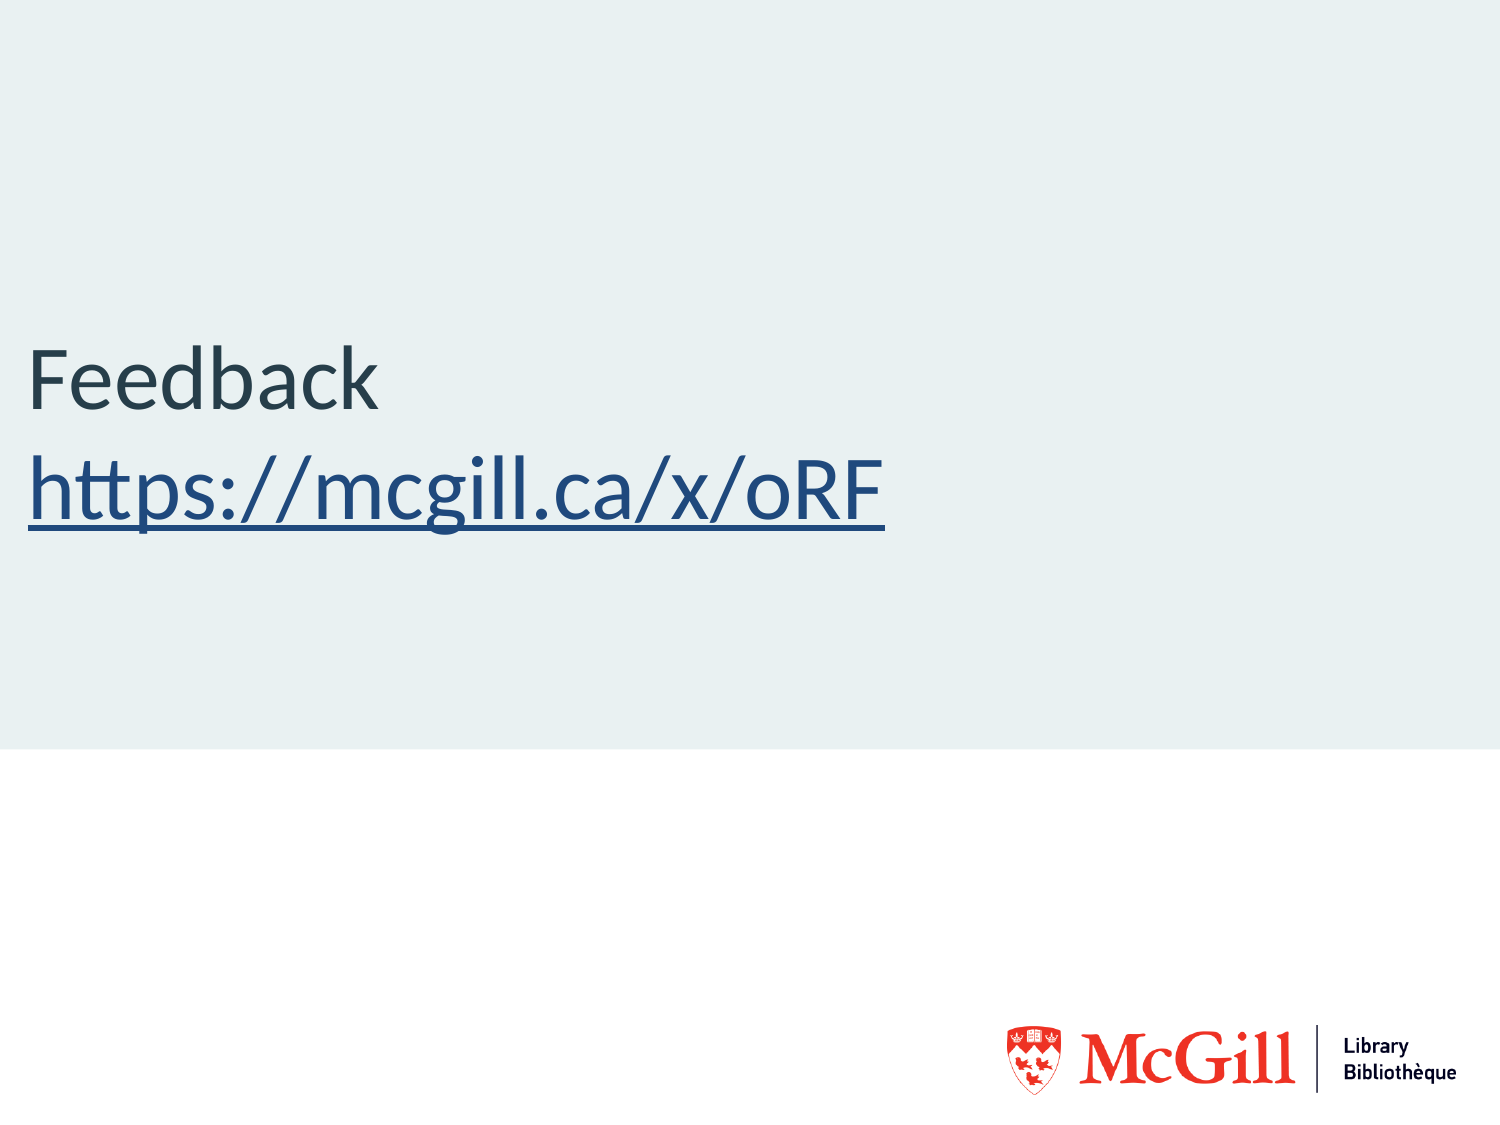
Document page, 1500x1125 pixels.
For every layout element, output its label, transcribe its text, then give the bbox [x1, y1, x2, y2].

picture [1007, 1025, 1456, 1095]
title Feedback https://mcgill.ca/x/oRF [27, 309, 1500, 585]
